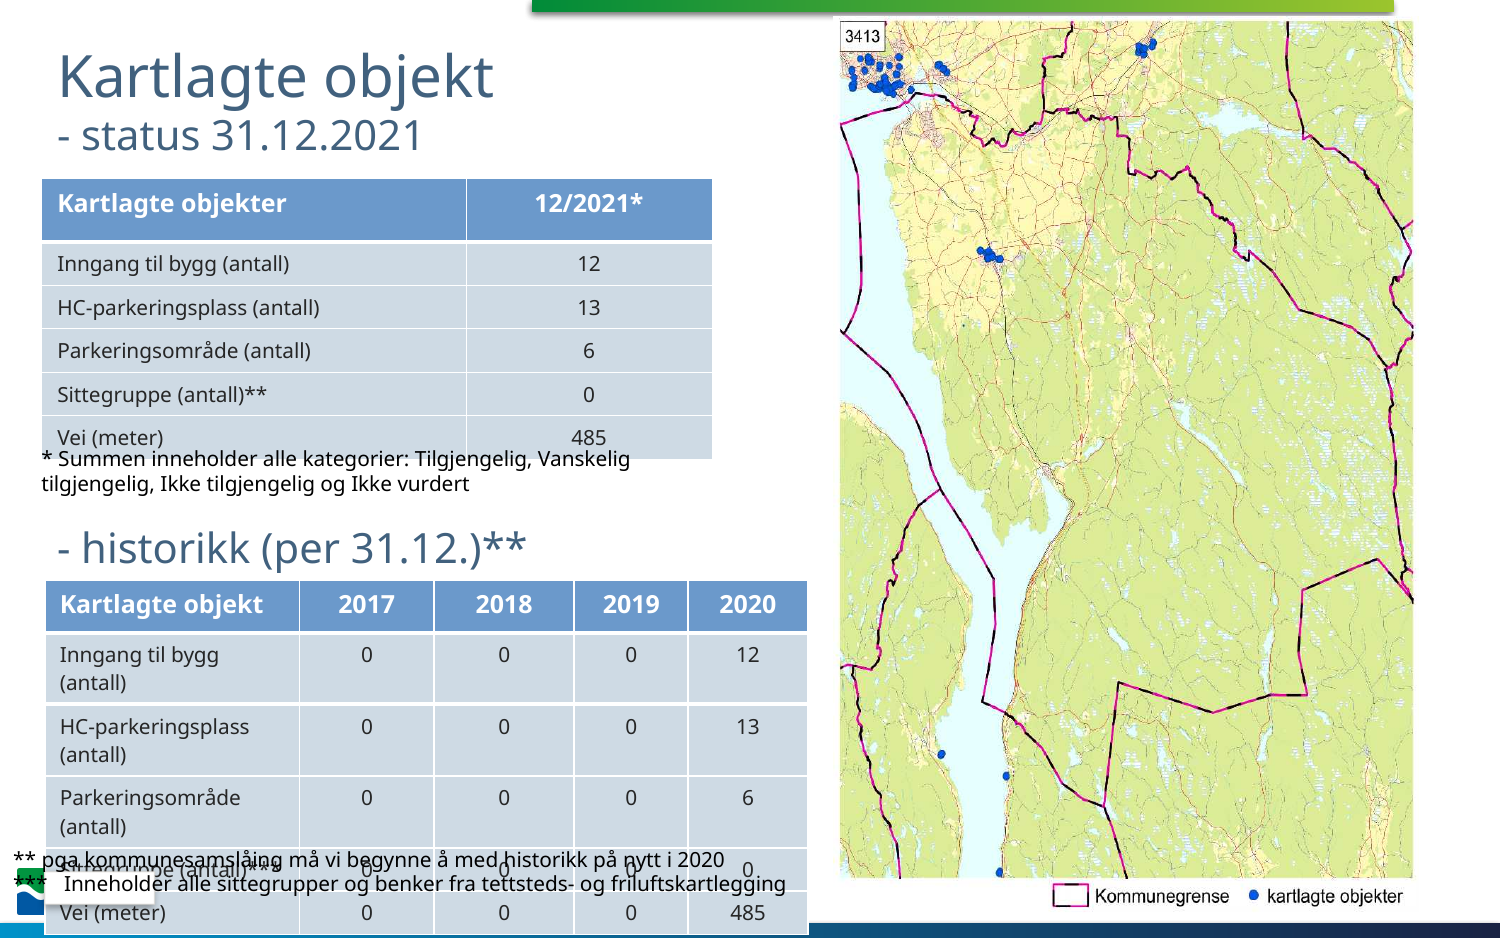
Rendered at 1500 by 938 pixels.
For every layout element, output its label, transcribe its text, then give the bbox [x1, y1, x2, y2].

table_cell Inngang til bygg (antall) [42, 244, 466, 285]
table_cell 0 [435, 777, 573, 838]
table_cell 13 [689, 706, 807, 775]
table_cell 13 [467, 286, 712, 328]
table_cell Vei (meter) [42, 416, 466, 438]
table_cell Vei (meter) [46, 904, 299, 934]
table_cell Sittegruppe (antall)** [42, 373, 466, 415]
table_header 2020 [689, 581, 807, 631]
table_cell 0 [575, 904, 687, 934]
table_cell 12 [467, 244, 712, 285]
table_header Kartlagte objekter [42, 179, 466, 240]
table_cell 485 [467, 416, 712, 459]
table_cell 0 [300, 635, 433, 702]
text_box - historikk (per 31.12.)** [42, 496, 828, 580]
table_cell 0 [575, 777, 687, 838]
table_header 12/2021* [467, 179, 712, 240]
table_cell Inngang til bygg (antall) [46, 635, 299, 702]
table_cell 0 [300, 706, 433, 775]
table_header Kartlagte objekt [46, 581, 299, 631]
table_cell HC-parkeringsplass (antall) [42, 286, 466, 328]
text_box ** pga kommunesamslåing må vi begynne å med historikk på nytt i 2020 *** Inneholder alle sittegrupper og benker fra tettsteds- og friluftskartlegging [0, 838, 802, 904]
table_cell 6 [467, 329, 712, 372]
table_cell 0 [300, 904, 433, 934]
table_cell 0 [435, 904, 573, 934]
table_cell 485 [689, 892, 807, 934]
table_cell 0 [575, 706, 687, 775]
table_header 2017 [300, 581, 433, 631]
table_cell Parkeringsområde (antall) [42, 329, 466, 372]
text_box Kartlagte objekt - status 31.12.2021 [42, 24, 828, 167]
table_cell 12 [689, 635, 807, 702]
table_cell 0 [435, 706, 573, 775]
picture [833, 16, 1419, 913]
table_cell 6 [689, 777, 807, 847]
table_cell 0 [575, 635, 687, 702]
table_cell 0 [435, 635, 573, 702]
table_header 2019 [575, 581, 687, 631]
table_cell 0 [300, 777, 433, 838]
table_cell Parkeringsområde (antall) [46, 777, 299, 838]
table_cell 0 [467, 373, 712, 415]
table_cell HC-parkeringsplass (antall) [46, 706, 299, 775]
table_cell 0 [802, 849, 807, 890]
table_header 2018 [435, 581, 573, 631]
text_box * Summen inneholder alle kategorier: Tilgjengelig, Vanskelig tilgjengelig, Ikke tilgjengelig og Ikke vurdert [26, 438, 711, 504]
